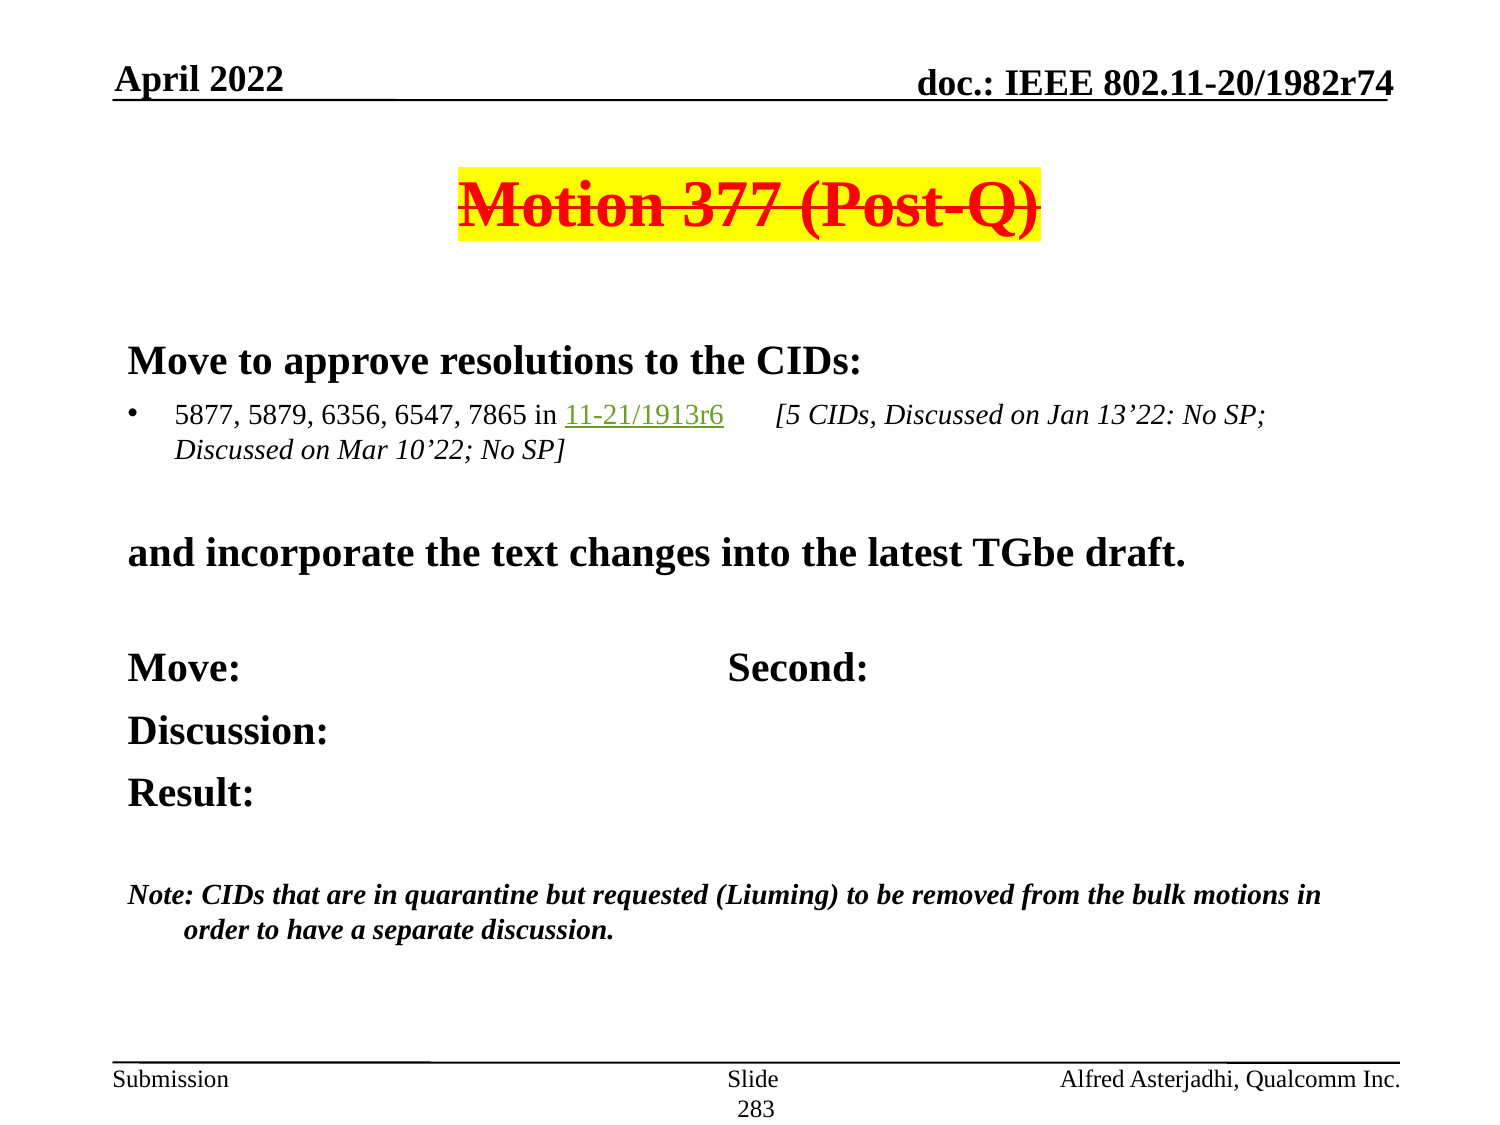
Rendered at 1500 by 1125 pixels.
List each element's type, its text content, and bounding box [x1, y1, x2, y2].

list Move to approve resolutions to the CIDs: 5877, 5879, 6356, 6547, 7865 in 11-21/1913r6 [5 CIDs, Discussed on Jan 13’22: No SP; Discussed on Mar 10’22; No SP] and incorporate the text changes into the latest TGbe draft. Move: Second: Discussion: Result: Note: CIDs that are in quarantine but requested (Liuming) to be removed from the bulk motions in order to have a separate discussion. [112, 324, 1388, 1000]
title Motion 377 (Post-Q) [112, 112, 1388, 288]
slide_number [114, 54, 423, 100]
footer Alfred Asterjadhi, Qualcomm Inc. [878, 1061, 1402, 1093]
slide_number Slide 283 [712, 1061, 800, 1123]
